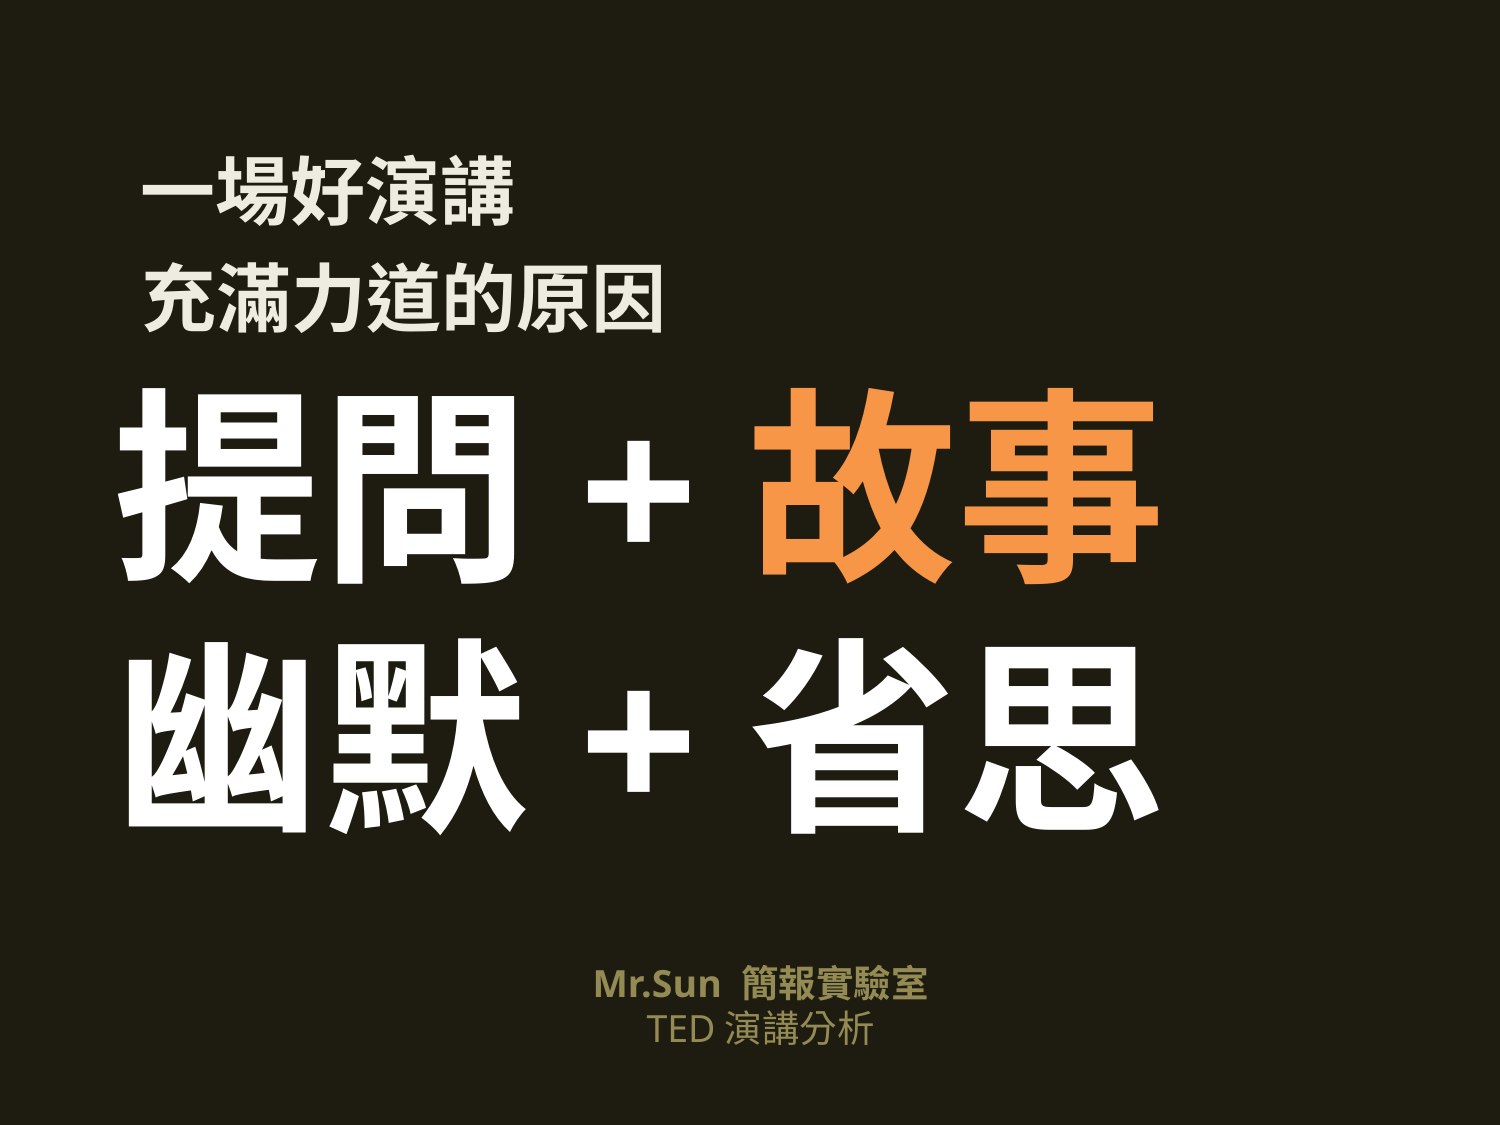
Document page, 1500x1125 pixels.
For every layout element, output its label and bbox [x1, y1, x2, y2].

text_box [0, 10, 1500, 1115]
text_box [123, 136, 685, 351]
